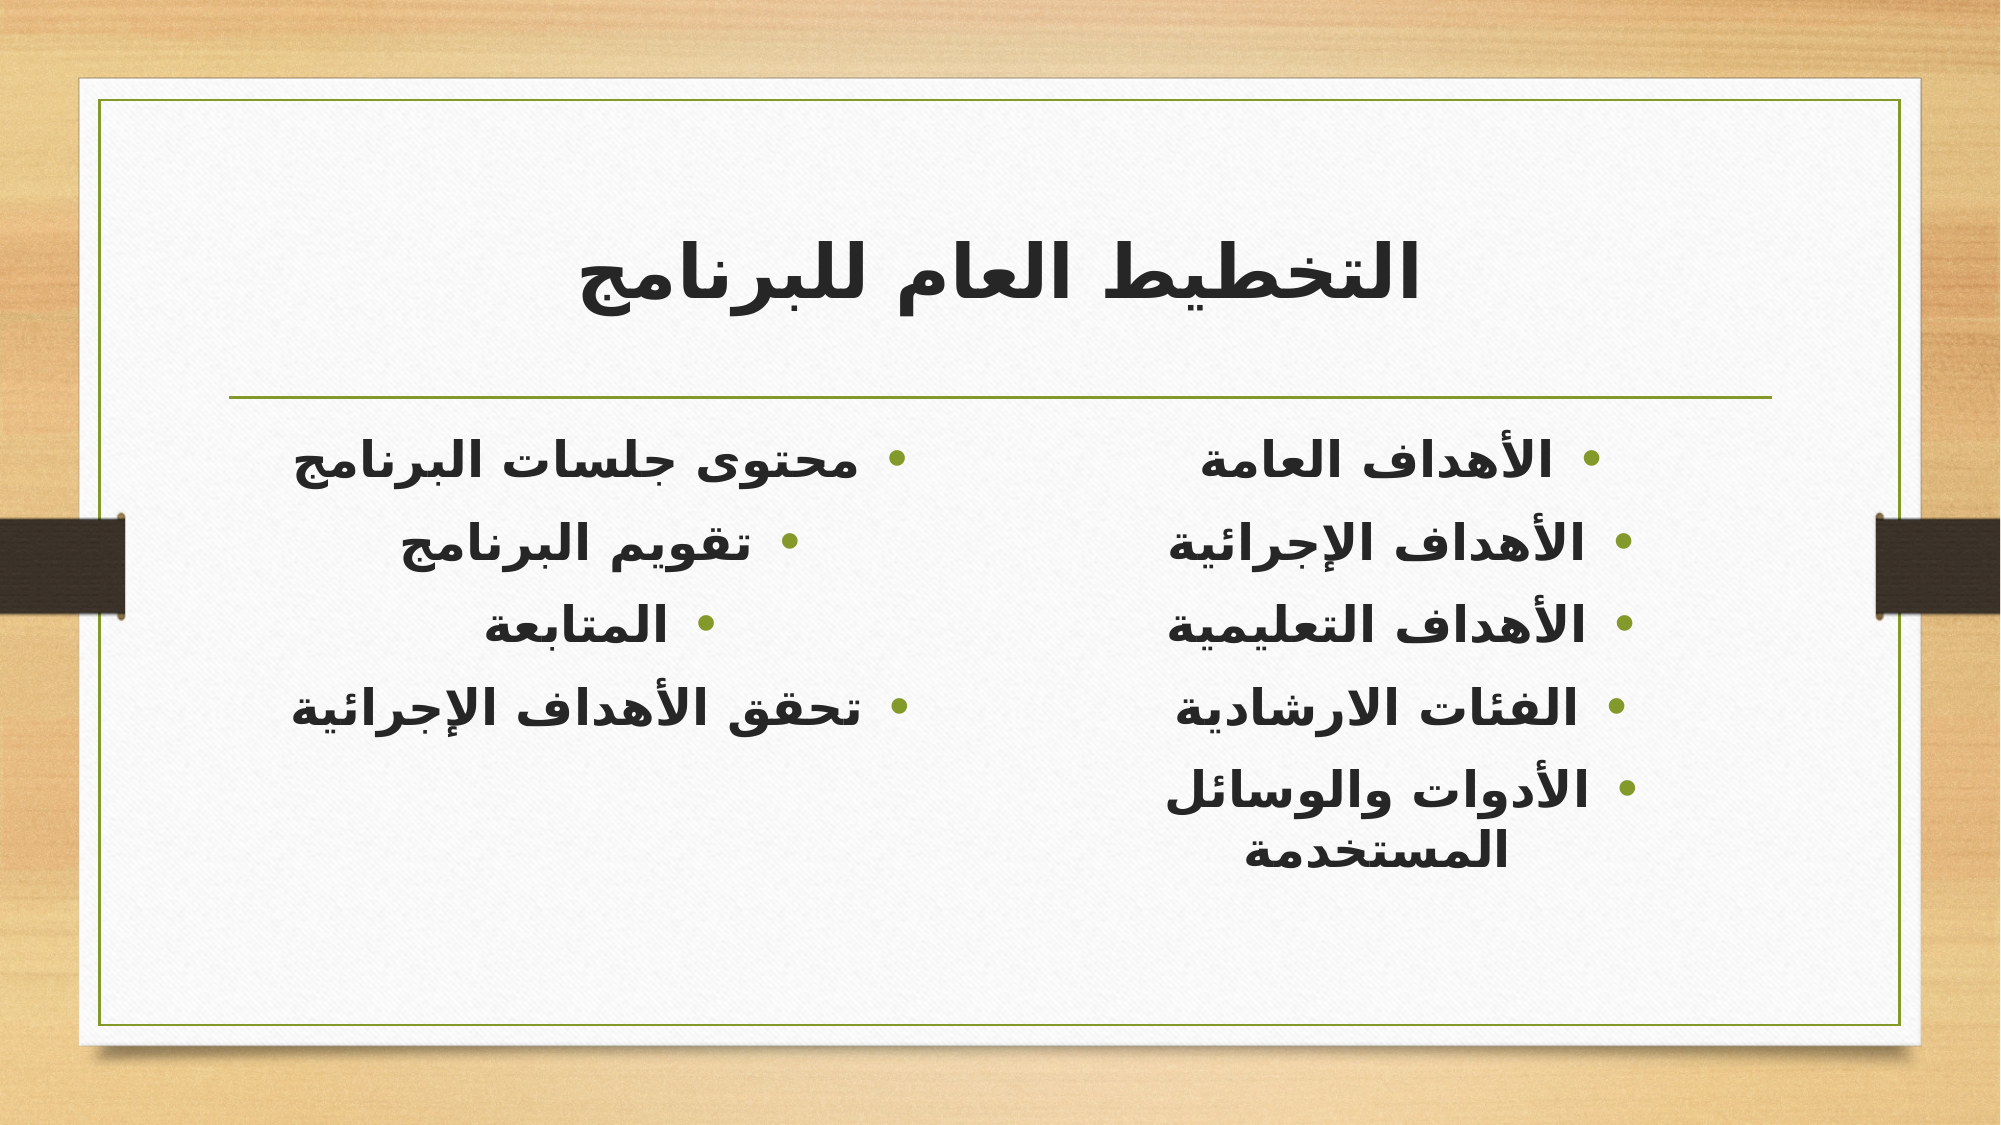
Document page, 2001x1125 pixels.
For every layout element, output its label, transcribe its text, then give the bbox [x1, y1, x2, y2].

picture [0, 0, 2001, 1125]
list محتوى جلسات البرنامج تقويم البرنامج المتابعة تحقق الأهداف الإجرائية [213, 420, 987, 963]
title التخطيط العام للبرنامج [212, 161, 1788, 375]
list الأهداف العامة الأهداف الإجرائية الأهداف التعليمية الفئات الارشادية الأدوات والوسائل المستخدمة [1013, 420, 1788, 963]
